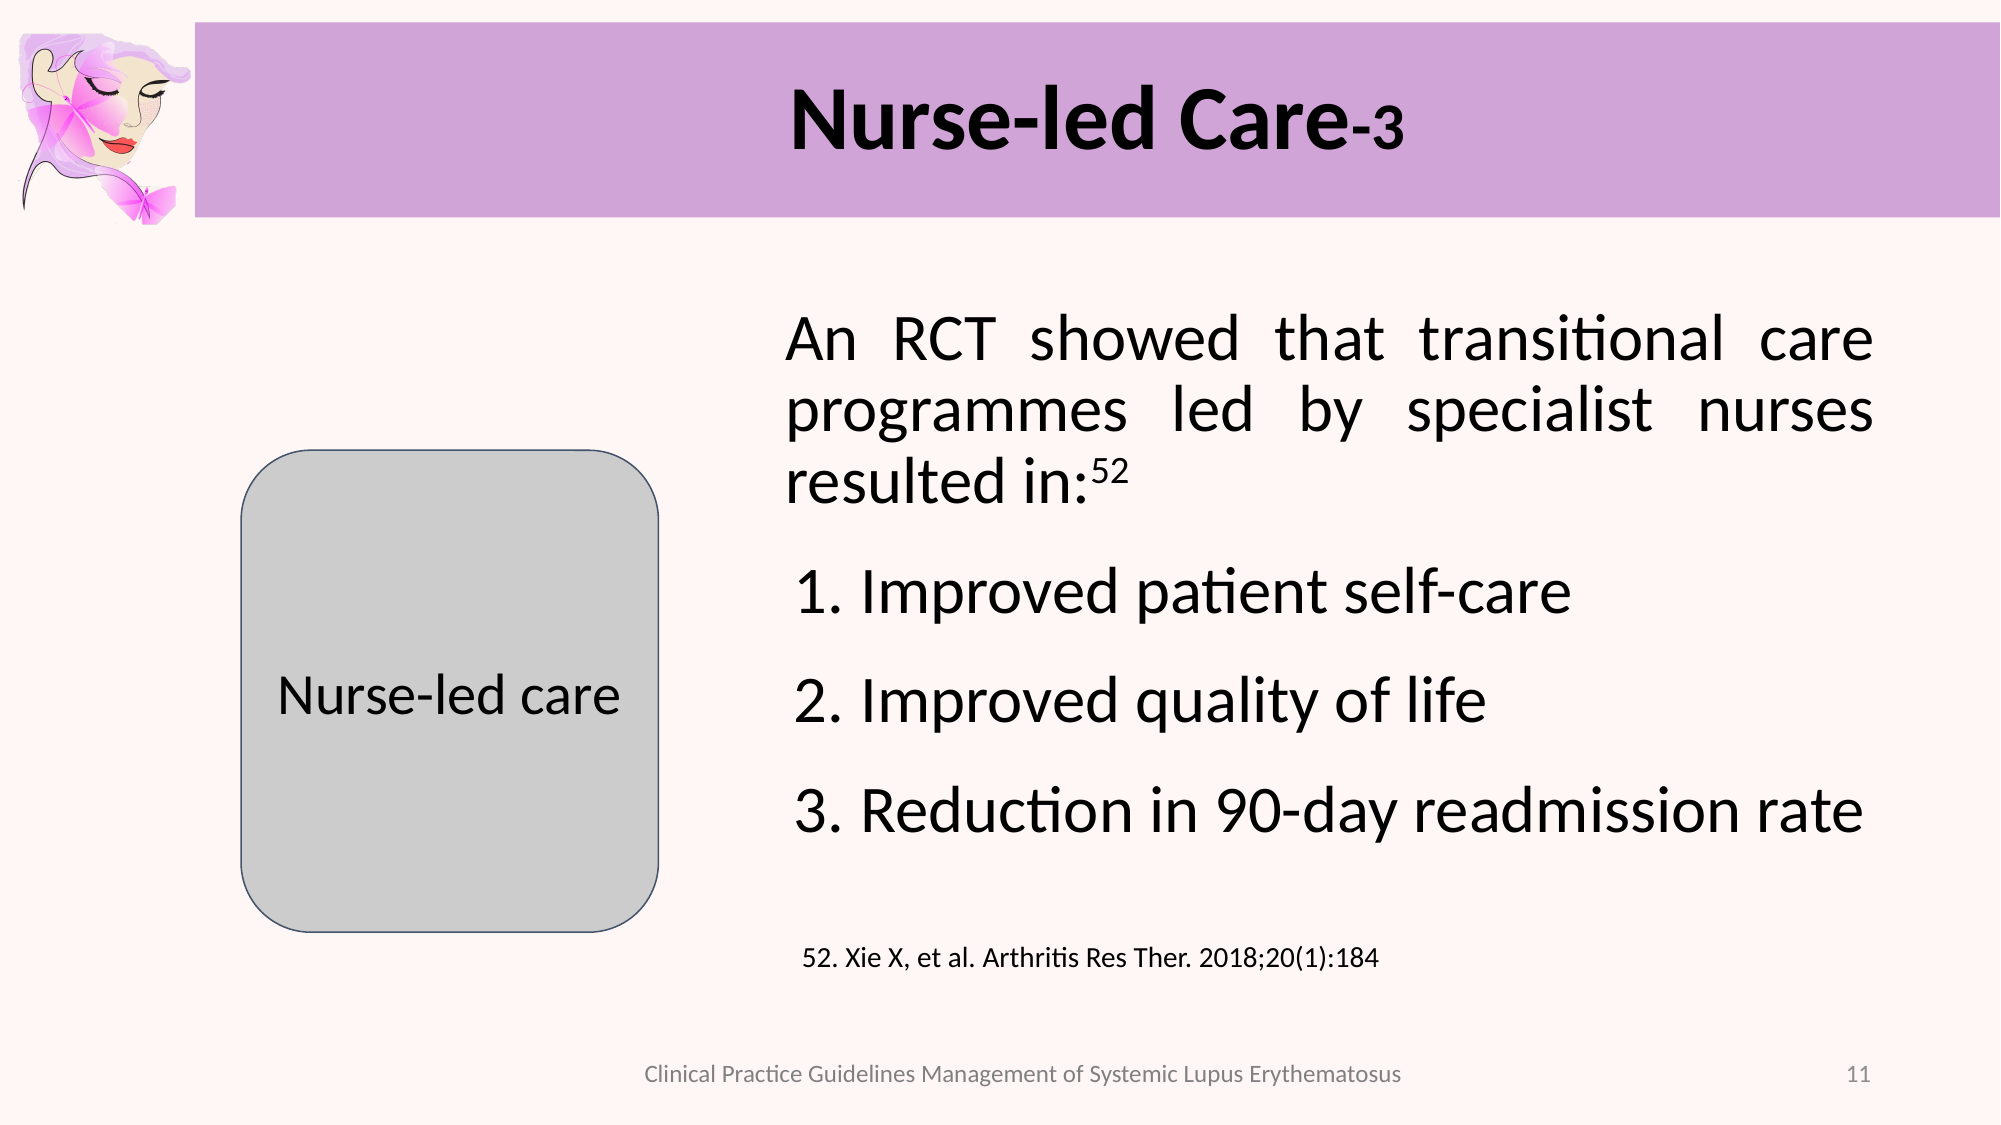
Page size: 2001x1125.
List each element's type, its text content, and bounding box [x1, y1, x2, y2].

text_box 52. Xie X, et al. Arthritis Res Ther. 2018;20(1):184 [786, 918, 1887, 989]
title Nurse-led Care-3 [195, 22, 2000, 218]
list An RCT showed that transitional care programmes led by specialist nurses resulted in:52 Improved patient self-care Improved quality of life Reduction in 90-day readmission rate [770, 294, 1891, 917]
picture [0, 10, 212, 250]
slide_number 11 [1436, 1042, 1887, 1103]
text_box Nurse-led care [241, 450, 659, 933]
